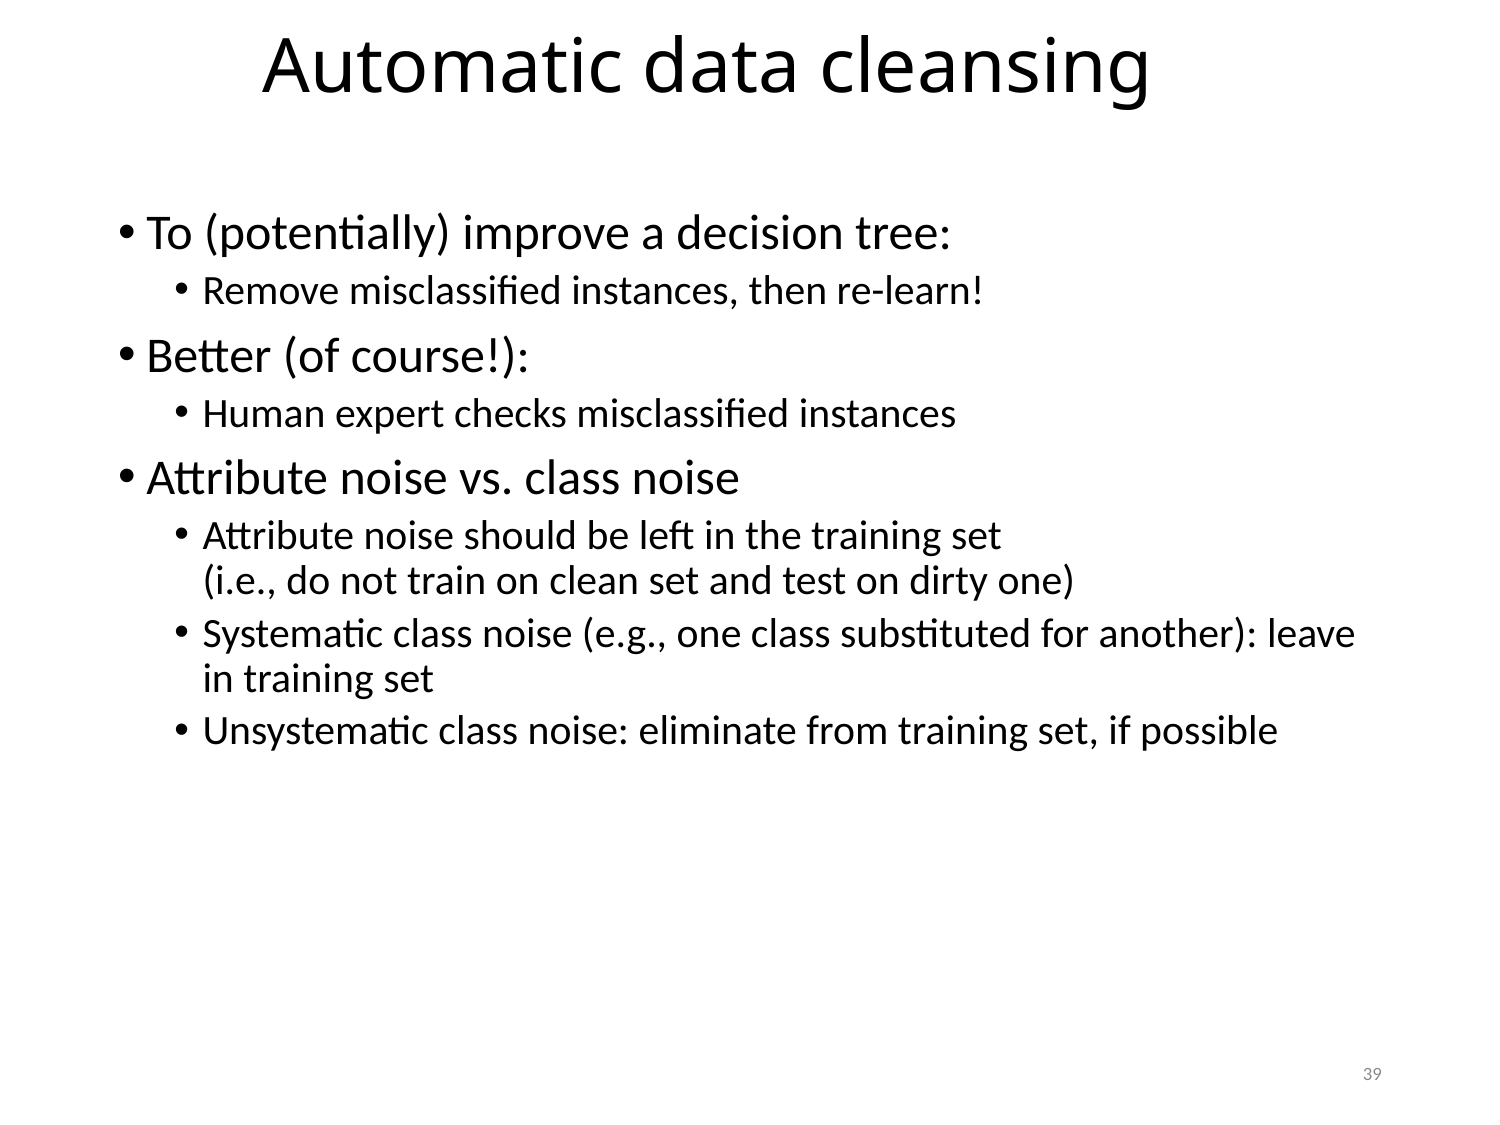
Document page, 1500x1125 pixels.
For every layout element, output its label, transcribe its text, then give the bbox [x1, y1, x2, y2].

title Automatic data cleansing [247, 10, 1397, 126]
list To (potentially) improve a decision tree: Remove misclassified instances, then re-learn! Better (of course!): Human expert checks misclassified instances Attribute noise vs. class noise Attribute noise should be left in the training set (i.e., do not train on clean set and test on dirty one) Systematic class noise (e.g., one class substituted for another): leave in training set Unsystematic class noise: eliminate from training set, if possible [103, 199, 1397, 1014]
slide_number 39 [1059, 1042, 1397, 1103]
